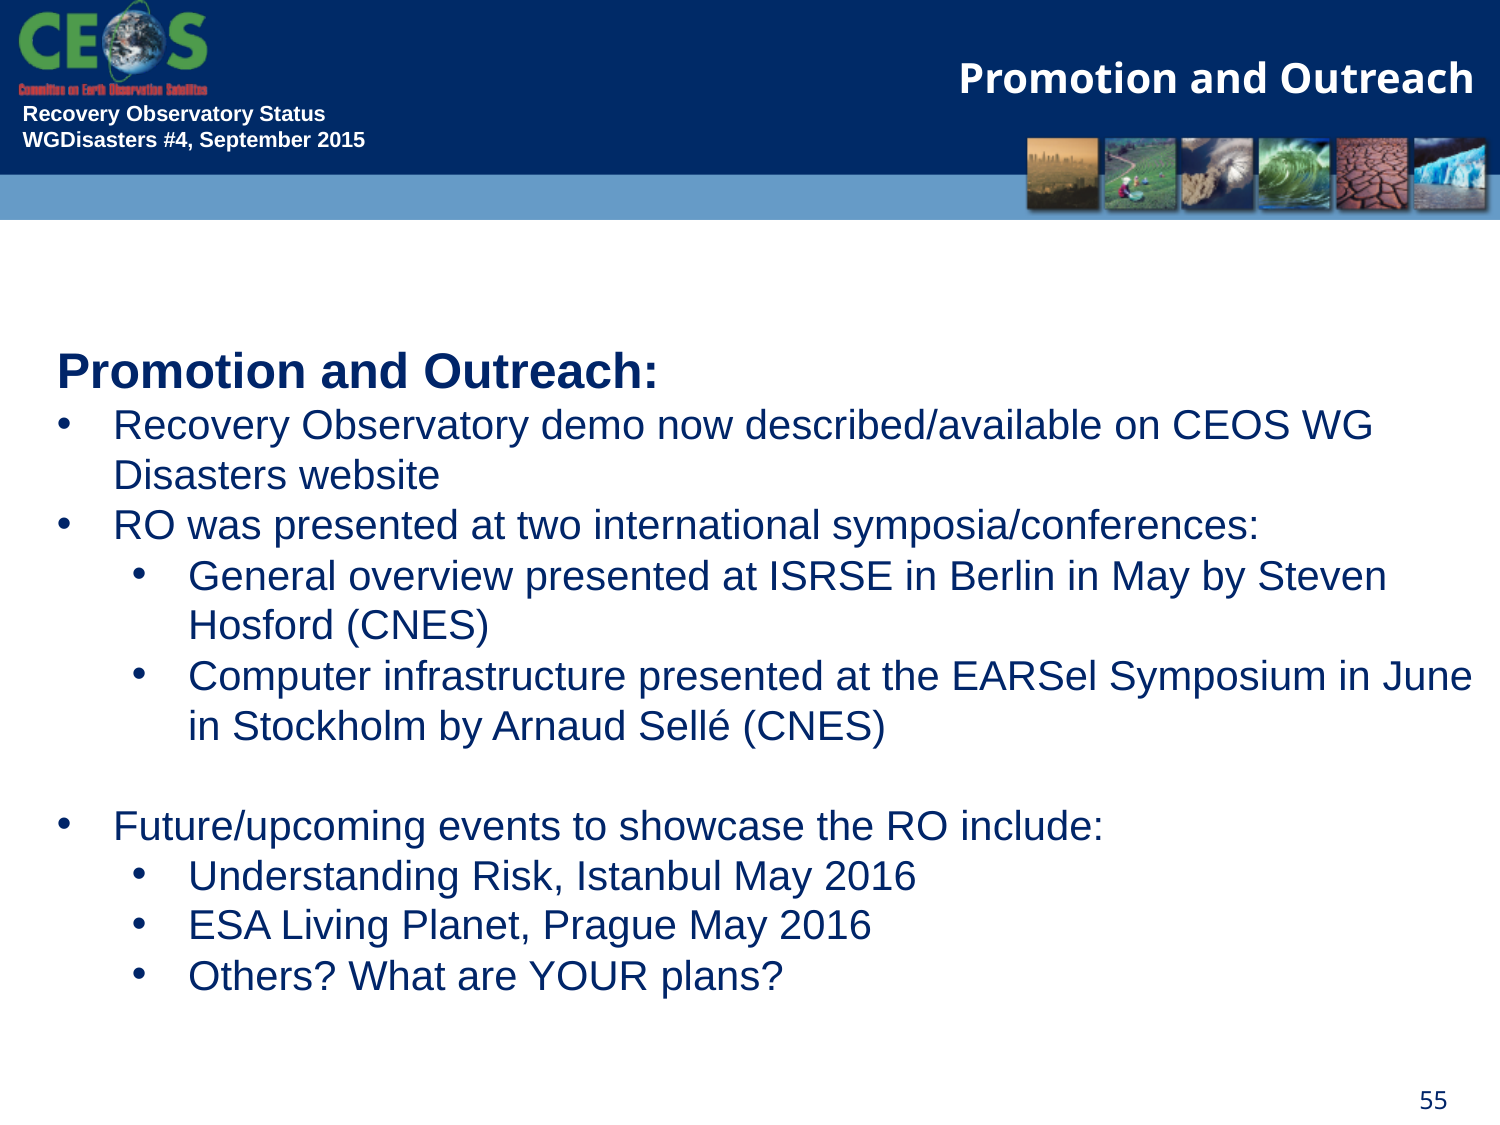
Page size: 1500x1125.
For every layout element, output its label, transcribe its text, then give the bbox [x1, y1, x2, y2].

slide_number 55 [1194, 1077, 1463, 1112]
text_box Promotion and Outreach: Recovery Observatory demo now described/available on CEOS WG Disasters website RO was presented at two international symposia/conferences: General overview presented at ISRSE in Berlin in May by Steven Hosford (CNES) Computer infrastructure presented at the EARSel Symposium in June in Stockholm by Arnaud Sellé (CNES) Future/upcoming events to showcase the RO include: Understanding Risk, Istanbul May 2016 ESA Living Planet, Prague May 2016 Others? What are YOUR plans? [42, 330, 1491, 1056]
text_box Promotion and Outreach [249, 16, 1491, 138]
picture [0, 0, 1500, 220]
